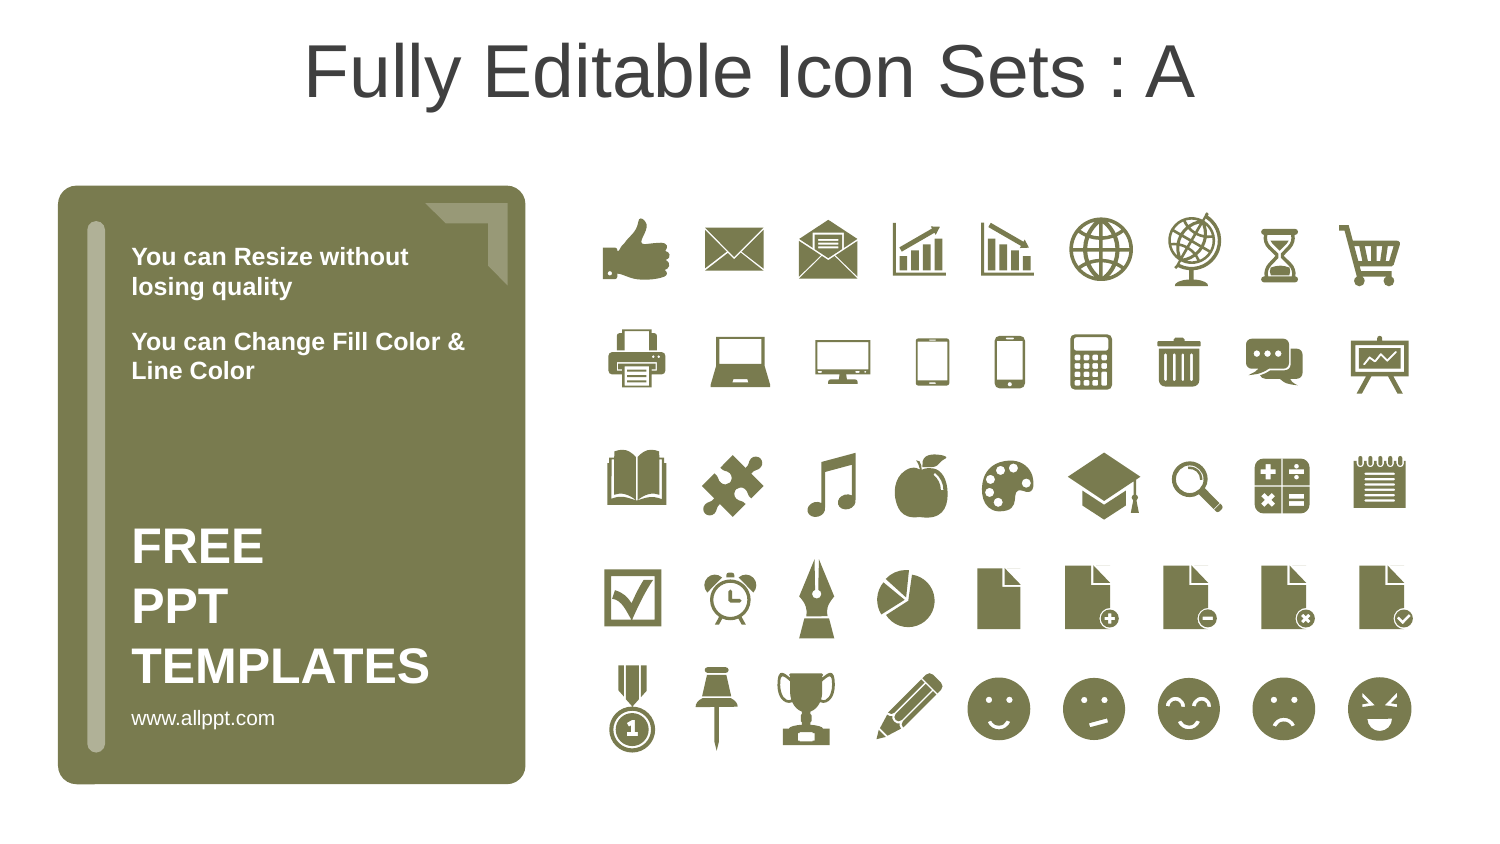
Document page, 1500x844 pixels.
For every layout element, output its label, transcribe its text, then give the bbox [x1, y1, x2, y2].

text_box [606, 327, 668, 390]
list Fully Editable Icon Sets : A [0, 20, 1500, 115]
text_box [702, 225, 766, 273]
text_box [1155, 675, 1222, 743]
text_box [600, 216, 672, 282]
text_box [874, 671, 945, 742]
text_box [693, 665, 740, 753]
text_box [602, 567, 664, 628]
text_box [979, 458, 1036, 514]
text_box You can Change Fill Color & Line Color [116, 317, 483, 393]
text_box [875, 567, 937, 630]
text_box You can Resize without losing quality [116, 233, 483, 309]
text_box [1065, 450, 1143, 522]
text_box [992, 333, 1028, 391]
text_box [796, 218, 860, 281]
text_box [965, 675, 1033, 743]
text_box FREE PPT TEMPLATES [116, 505, 483, 701]
text_box [1357, 563, 1415, 632]
text_box [975, 566, 1023, 631]
text_box [1345, 675, 1414, 743]
text_box [1166, 210, 1224, 289]
text_box [1243, 336, 1305, 388]
text_box [1063, 563, 1121, 632]
text_box [891, 221, 948, 278]
text_box [813, 338, 873, 386]
text_box [1155, 335, 1203, 389]
text_box [1250, 675, 1318, 743]
text_box [607, 663, 658, 755]
text_box [775, 670, 837, 748]
text_box [1348, 333, 1411, 396]
text_box [1259, 226, 1300, 285]
text_box [1169, 459, 1225, 515]
text_box [913, 336, 952, 388]
text_box [1068, 332, 1115, 392]
text_box www.allppt.com [116, 701, 483, 737]
text_box [1336, 222, 1403, 289]
text_box [979, 220, 1036, 278]
text_box [805, 450, 858, 520]
text_box [605, 447, 669, 508]
text_box [1351, 454, 1408, 510]
text_box [1259, 563, 1317, 632]
text_box [797, 556, 837, 641]
text_box [699, 453, 766, 520]
text_box [1252, 456, 1312, 516]
text_box [1067, 215, 1136, 284]
text_box [1161, 563, 1219, 632]
text_box [702, 570, 759, 627]
text_box [708, 334, 773, 390]
text_box [892, 452, 950, 520]
text_box [1060, 675, 1128, 743]
